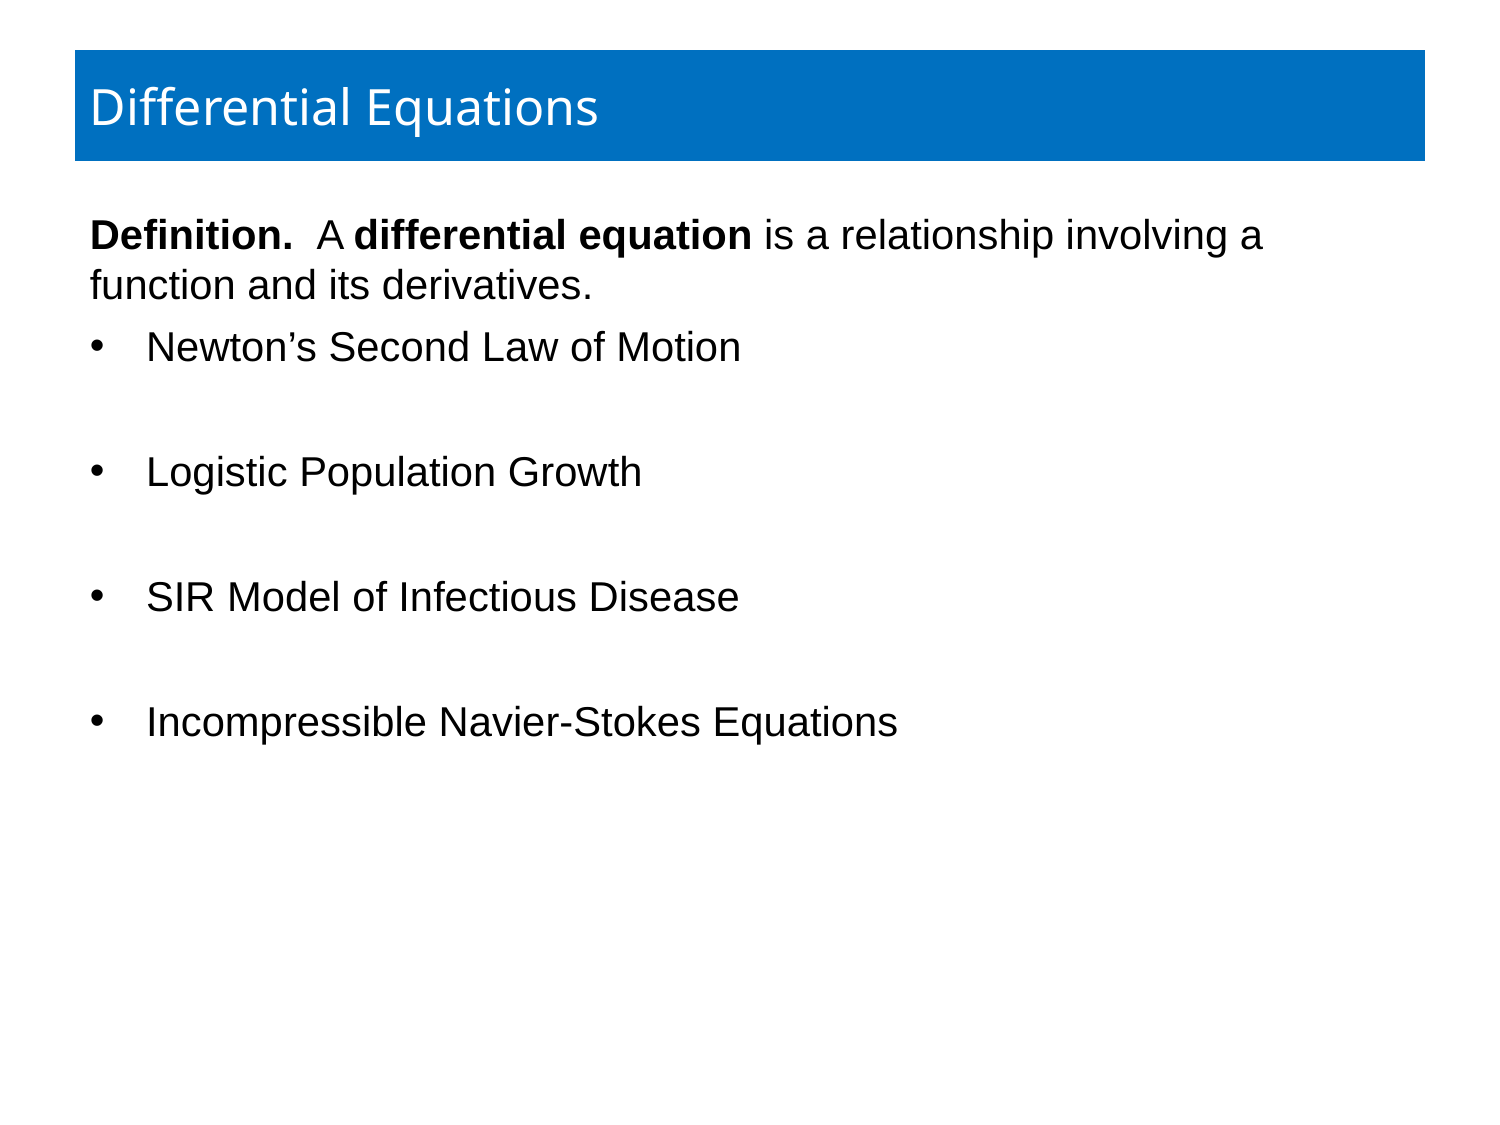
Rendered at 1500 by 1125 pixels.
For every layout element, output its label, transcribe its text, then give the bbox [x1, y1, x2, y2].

title Differential Equations [75, 50, 1425, 161]
